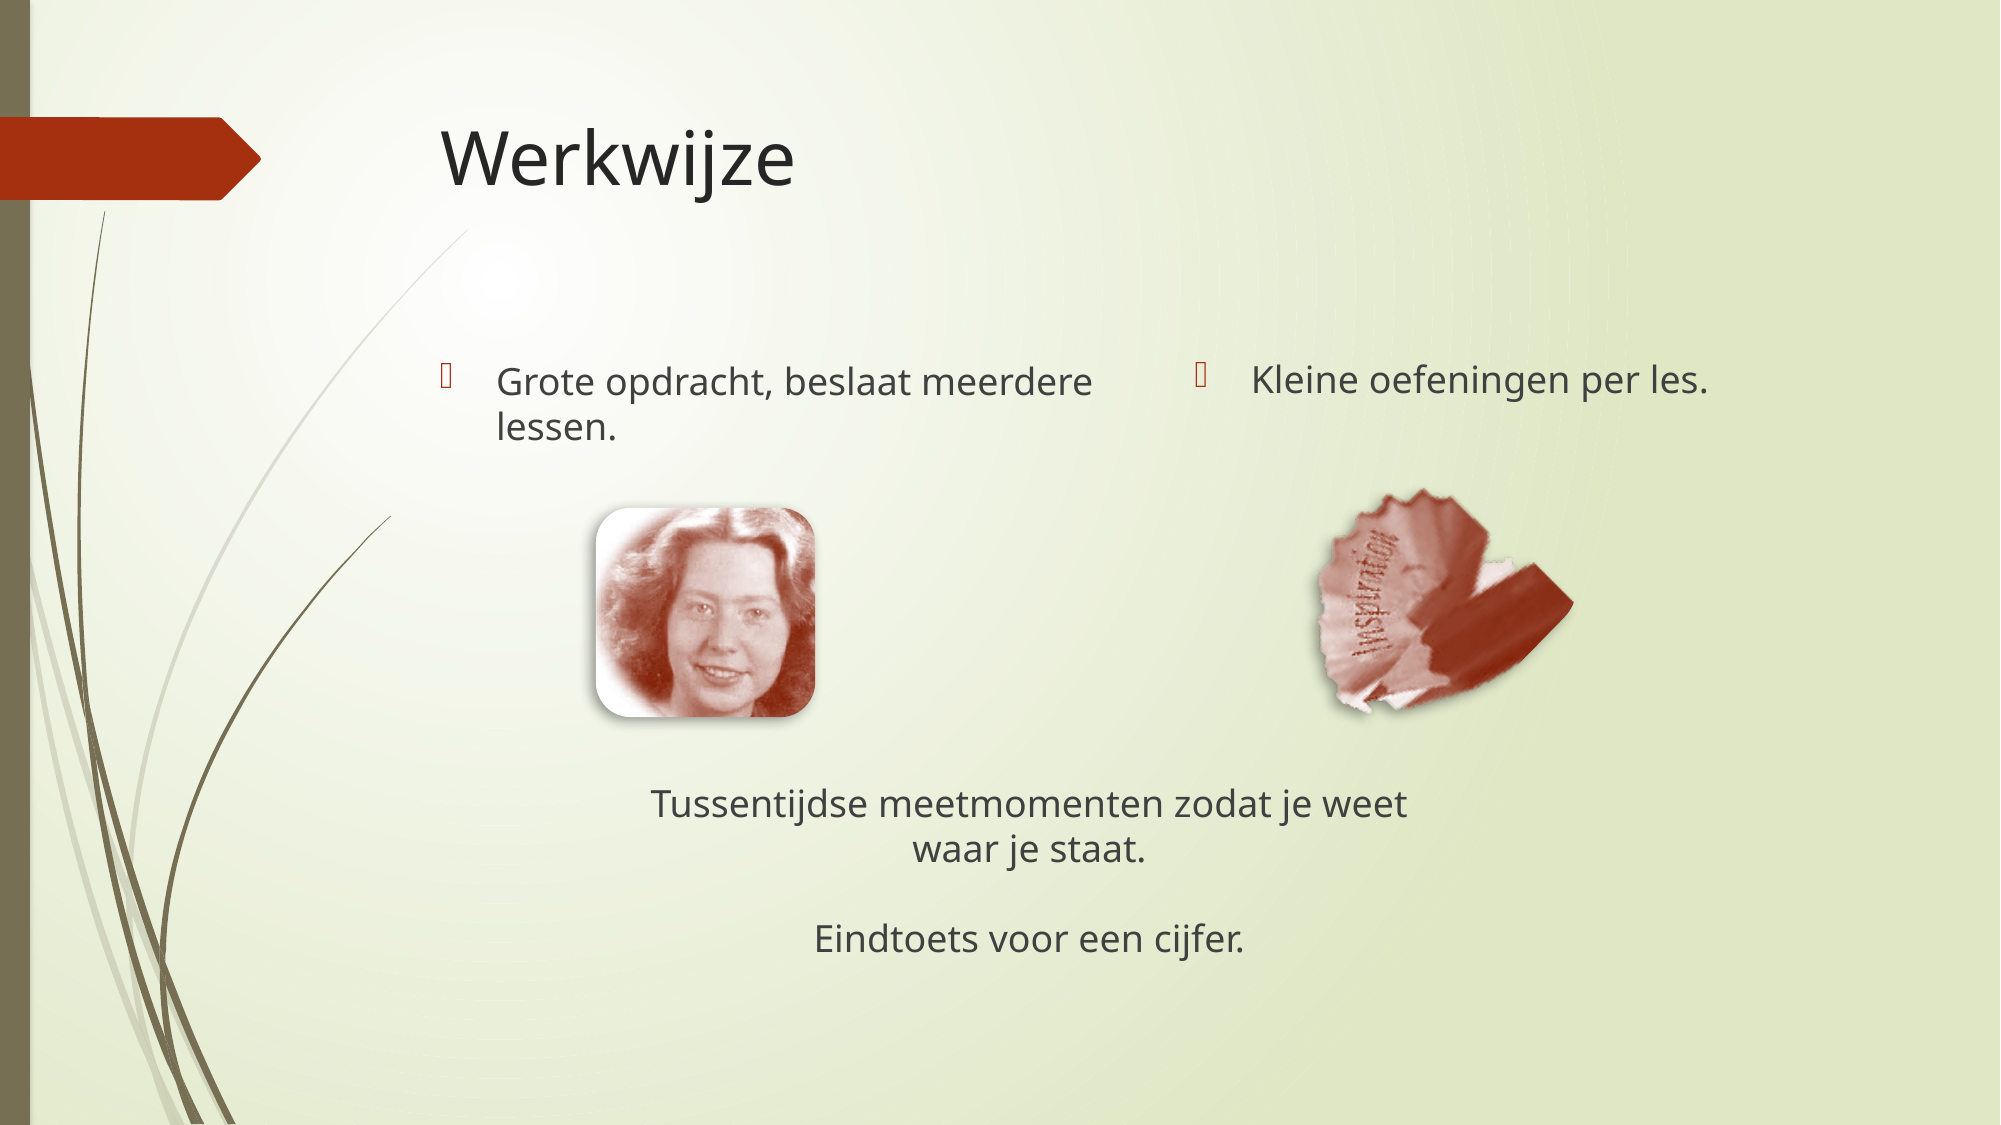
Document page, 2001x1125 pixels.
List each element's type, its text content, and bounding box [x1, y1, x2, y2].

list Grote opdracht, beslaat meerdere lessen. [424, 350, 1133, 970]
title Werkwijze [425, 102, 1888, 313]
text_box Eindtoets voor een cijfer. [614, 907, 1445, 986]
list Kleine oefeningen per les. [1179, 348, 1888, 969]
picture [1197, 486, 1554, 754]
text_box Tussentijdse meetmomenten zodat je weet waar je staat. [614, 772, 1445, 907]
picture [595, 507, 816, 718]
